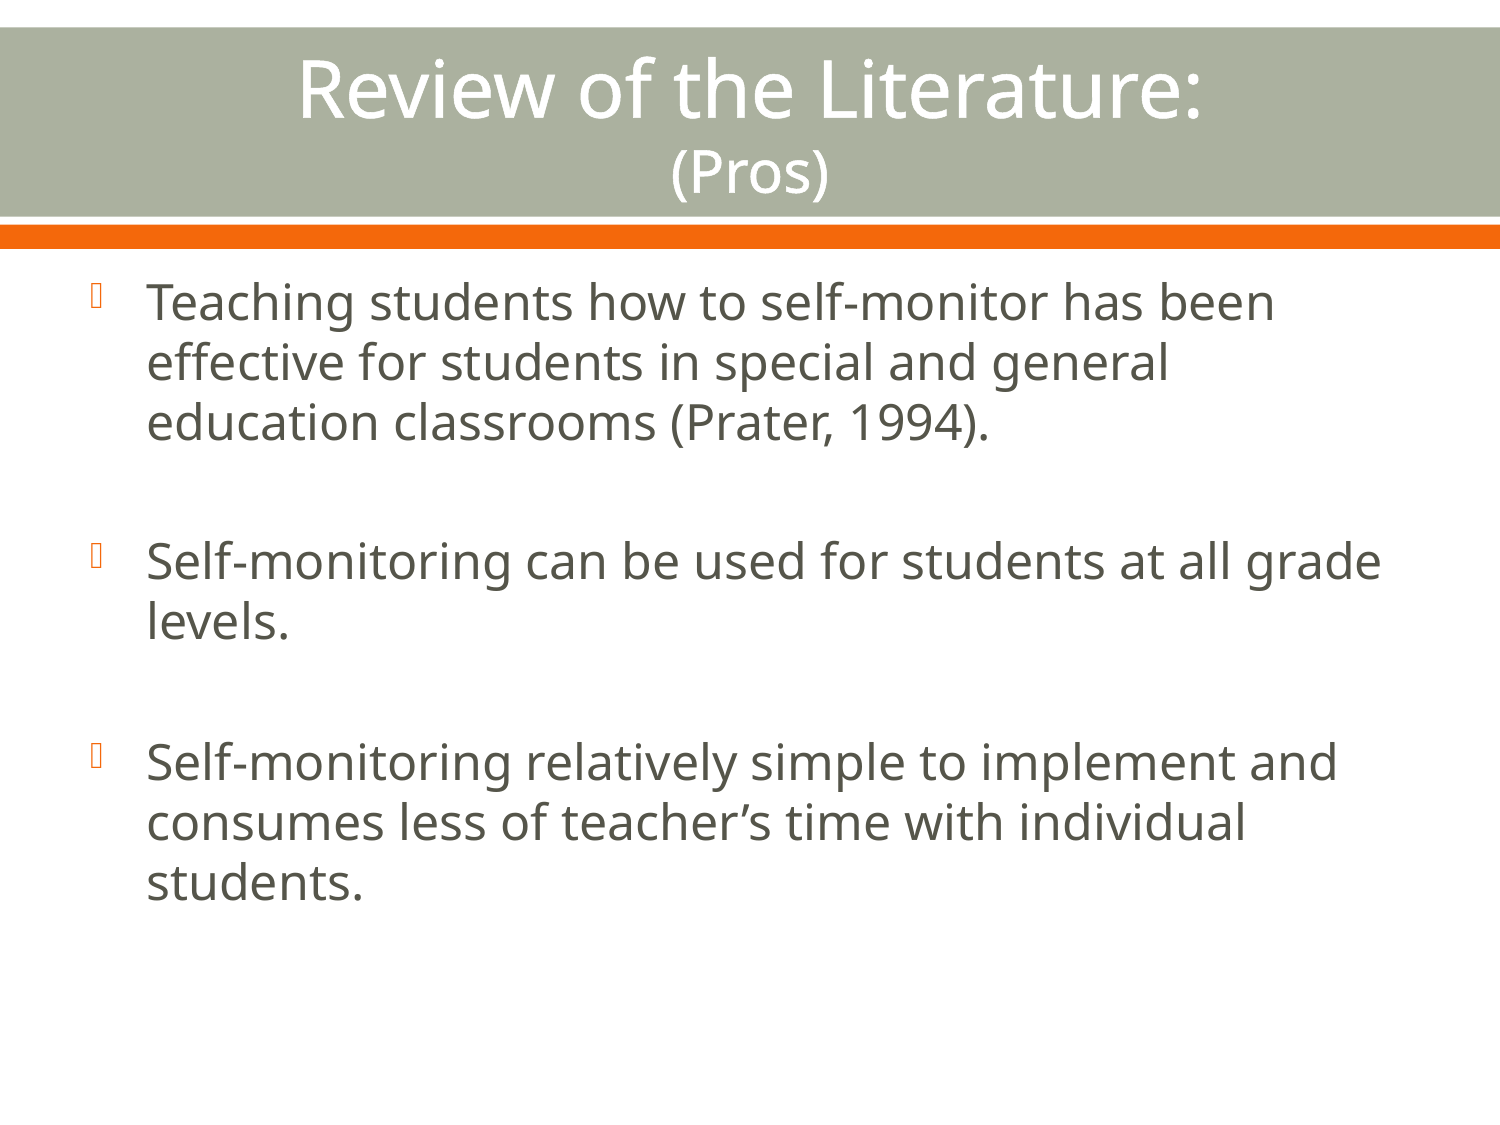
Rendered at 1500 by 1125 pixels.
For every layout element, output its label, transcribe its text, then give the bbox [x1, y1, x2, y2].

title Review of the Literature: (Pros) [75, 29, 1425, 213]
list Teaching students how to self-monitor has been effective for students in special and general education classrooms (Prater, 1994). Self-monitoring can be used for students at all grade levels. Self-monitoring relatively simple to implement and consumes less of teacher’s time with individual students. [75, 262, 1425, 1005]
